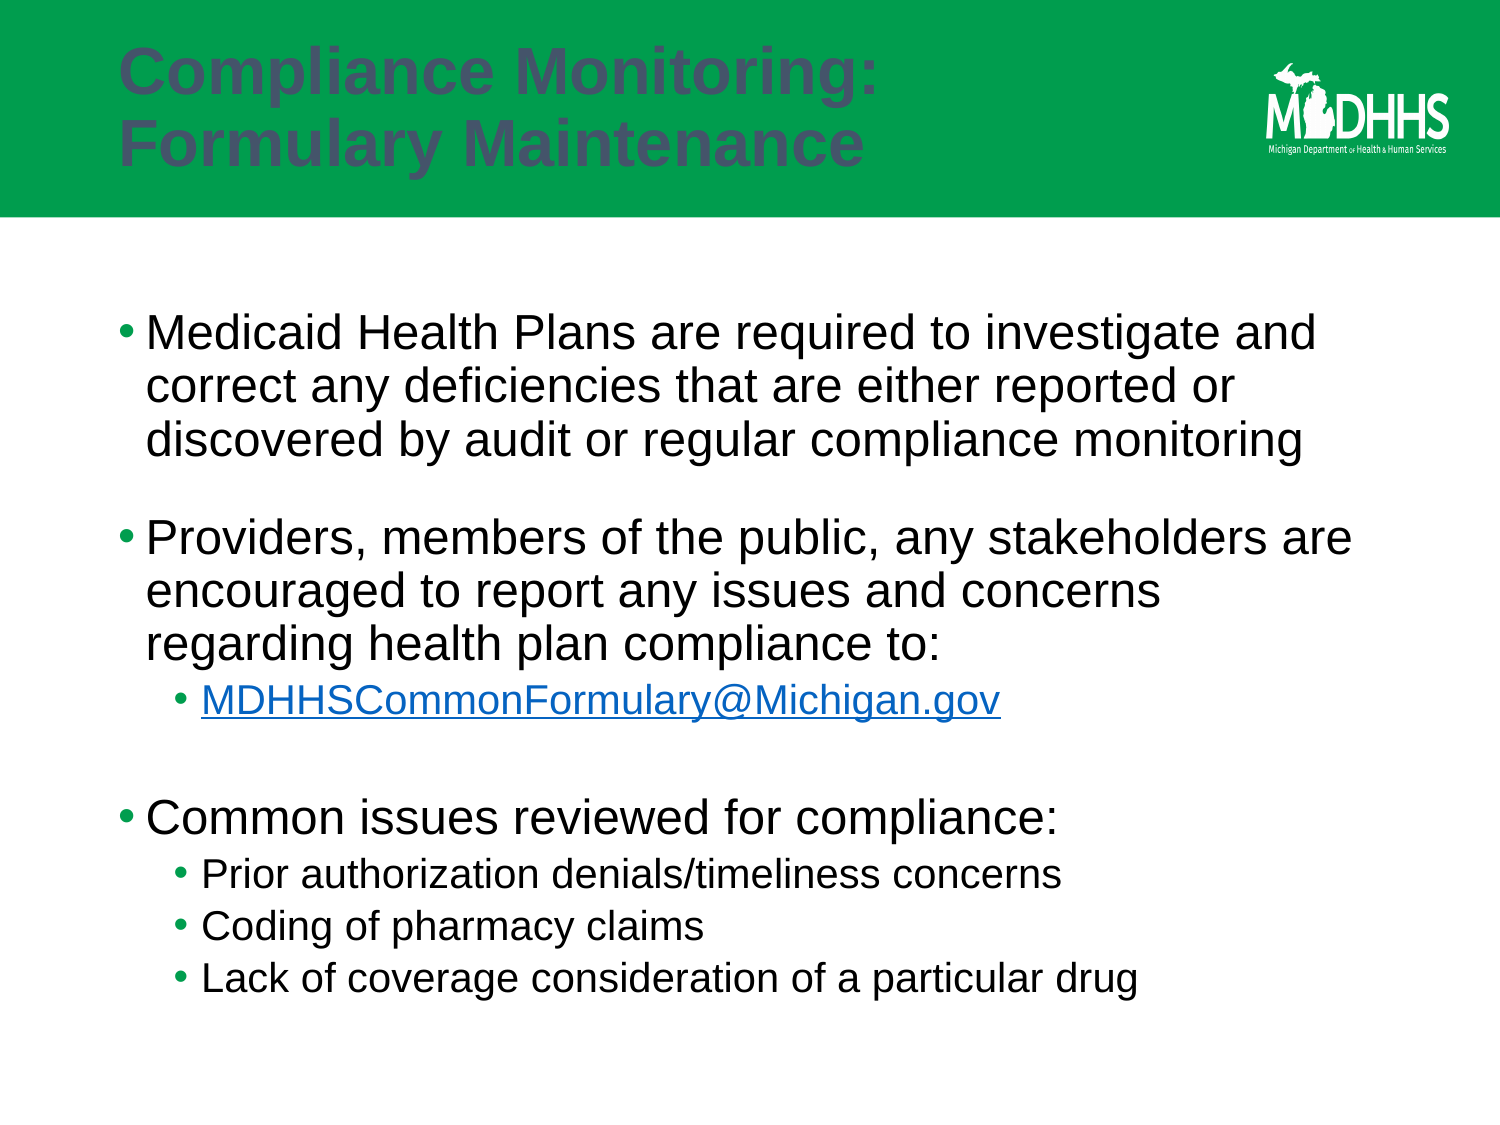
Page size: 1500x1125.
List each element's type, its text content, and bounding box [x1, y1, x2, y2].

title Compliance Monitoring: Formulary Maintenance [103, 0, 1216, 218]
list Medicaid Health Plans are required to investigate and correct any deficiencies that are either reported or discovered by audit or regular compliance monitoring Providers, members of the public, any stakeholders are encouraged to report any issues and concerns regarding health plan compliance to: MDHHSCommonFormulary@Michigan.gov Common issues reviewed for compliance: Prior authorization denials/timeliness concerns Coding of pharmacy claims Lack of coverage consideration of a particular drug [103, 299, 1397, 1014]
picture [1266, 63, 1449, 155]
